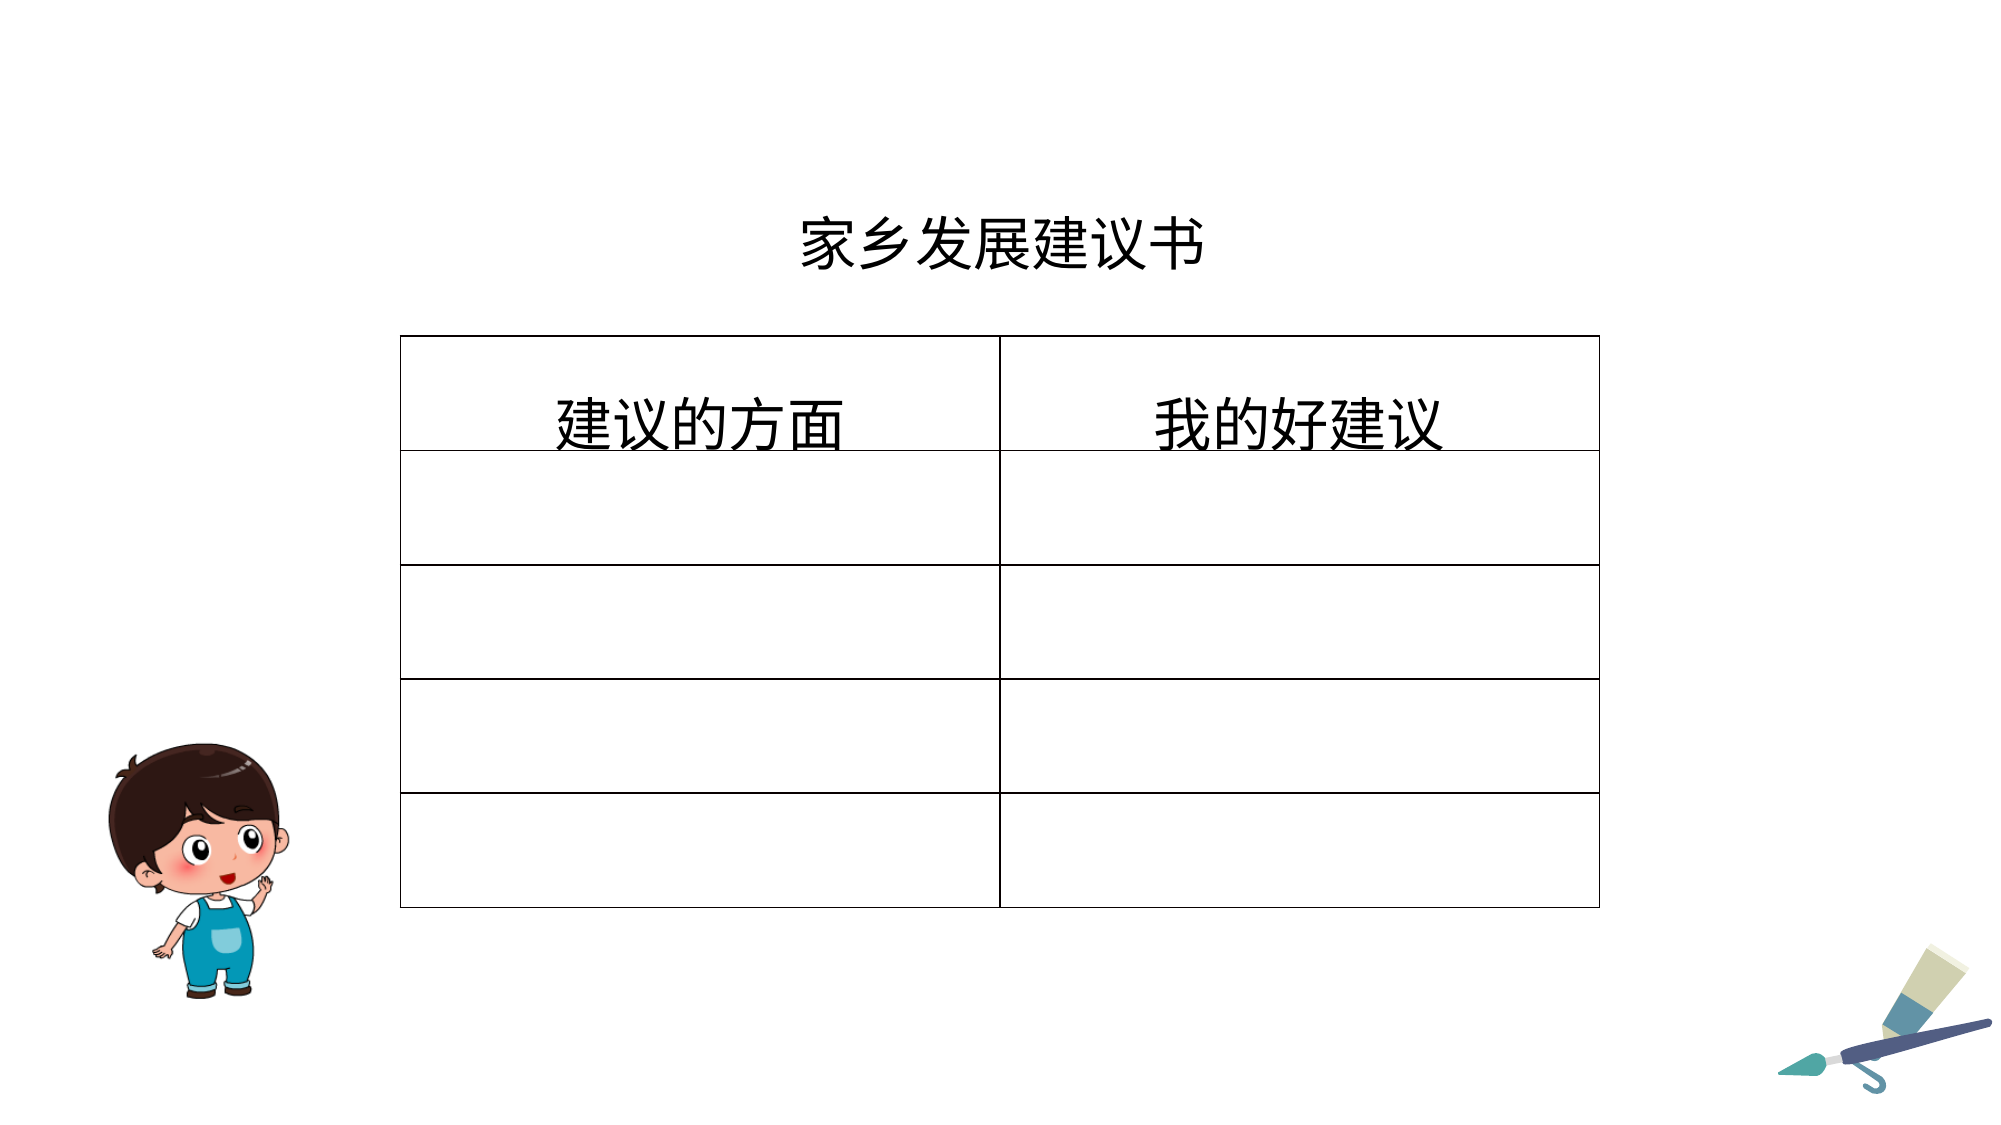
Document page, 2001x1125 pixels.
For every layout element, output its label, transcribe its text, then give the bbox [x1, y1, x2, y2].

table_header 建议的方面 [401, 337, 999, 450]
picture [106, 727, 300, 1016]
table_cell [1001, 794, 1599, 907]
table_cell [401, 794, 999, 907]
table_cell [1001, 451, 1599, 564]
text_box 家乡发展建议书 [783, 164, 1412, 285]
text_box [1811, 945, 1974, 1125]
table_cell [401, 680, 999, 792]
table_cell [1001, 566, 1599, 678]
table_cell [1001, 680, 1599, 792]
table_cell [401, 451, 999, 564]
table_header 我的好建议 [1001, 337, 1599, 450]
table_cell [401, 566, 999, 678]
